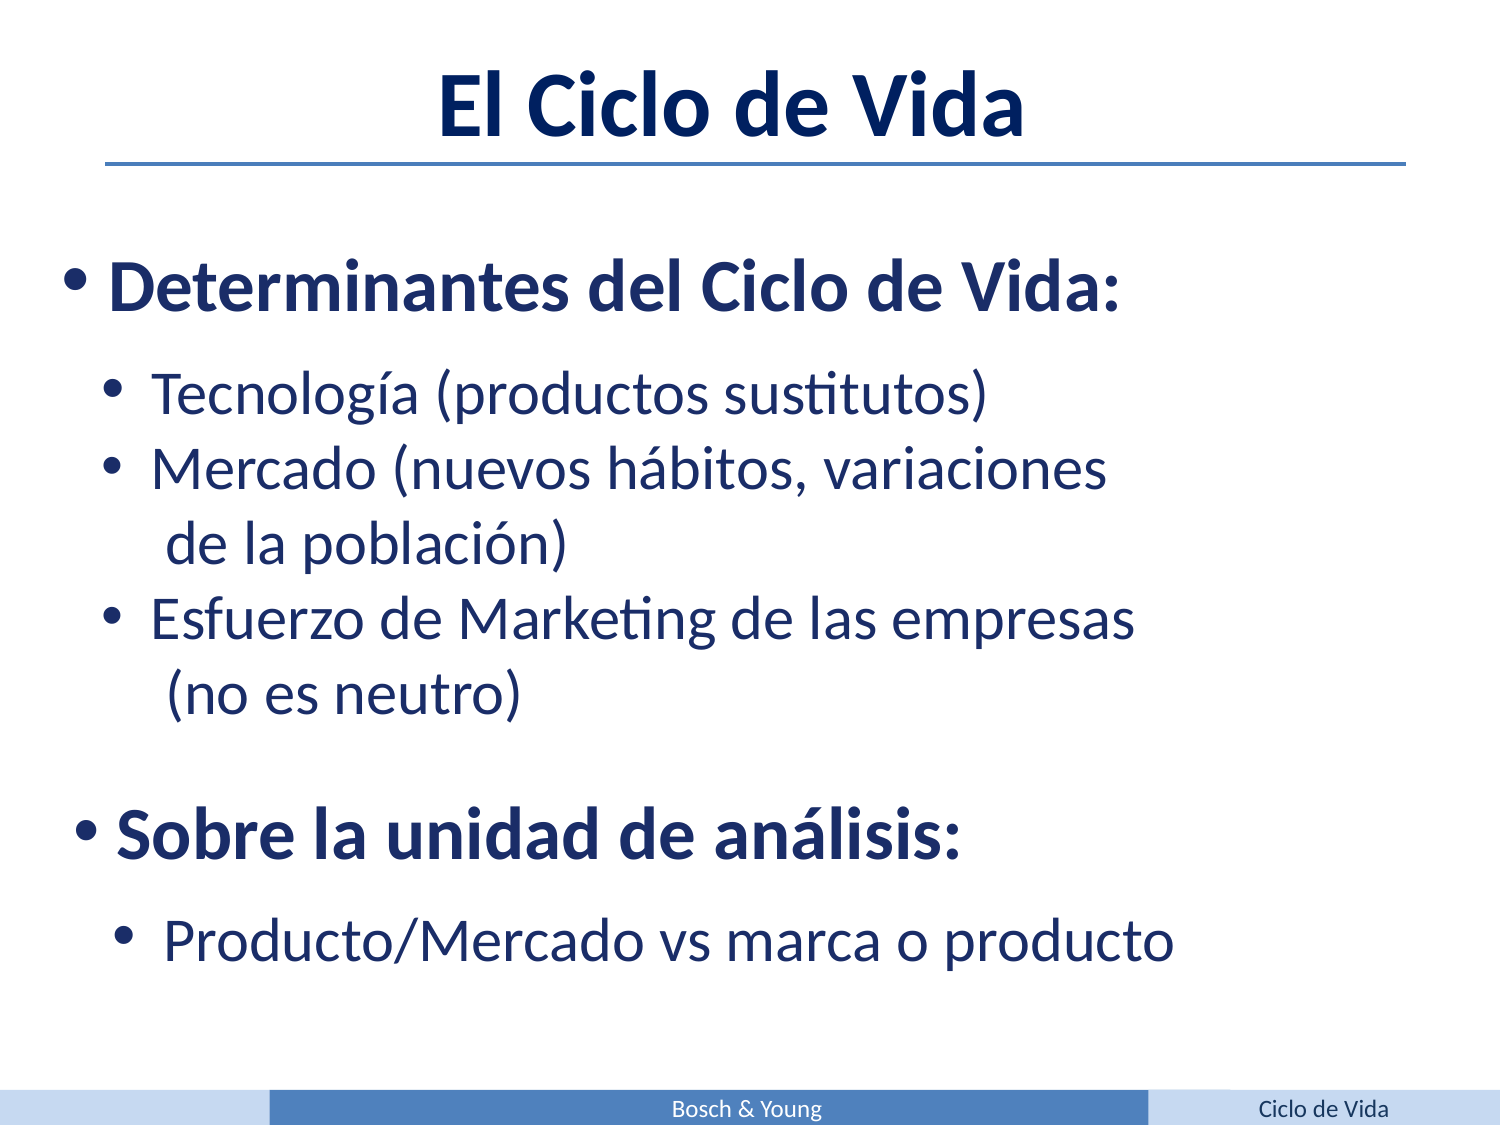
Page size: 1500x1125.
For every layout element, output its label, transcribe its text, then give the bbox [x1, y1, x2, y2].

text_box Bosch & Young [272, 1088, 1146, 1125]
text_box [0, 1088, 272, 1125]
text_box Ciclo de Vida [1146, 1088, 1500, 1125]
text_box Sobre la unidad de análisis: Producto/Mercado vs marca o producto [58, 777, 1500, 982]
text_box El Ciclo de Vida [46, 35, 1418, 163]
text_box Determinantes del Ciclo de Vida: Tecnología (productos sustitutos) Mercado (nuevos hábitos, variaciones de la población) Esfuerzo de Marketing de las empresas (no es neutro) [46, 222, 1500, 735]
